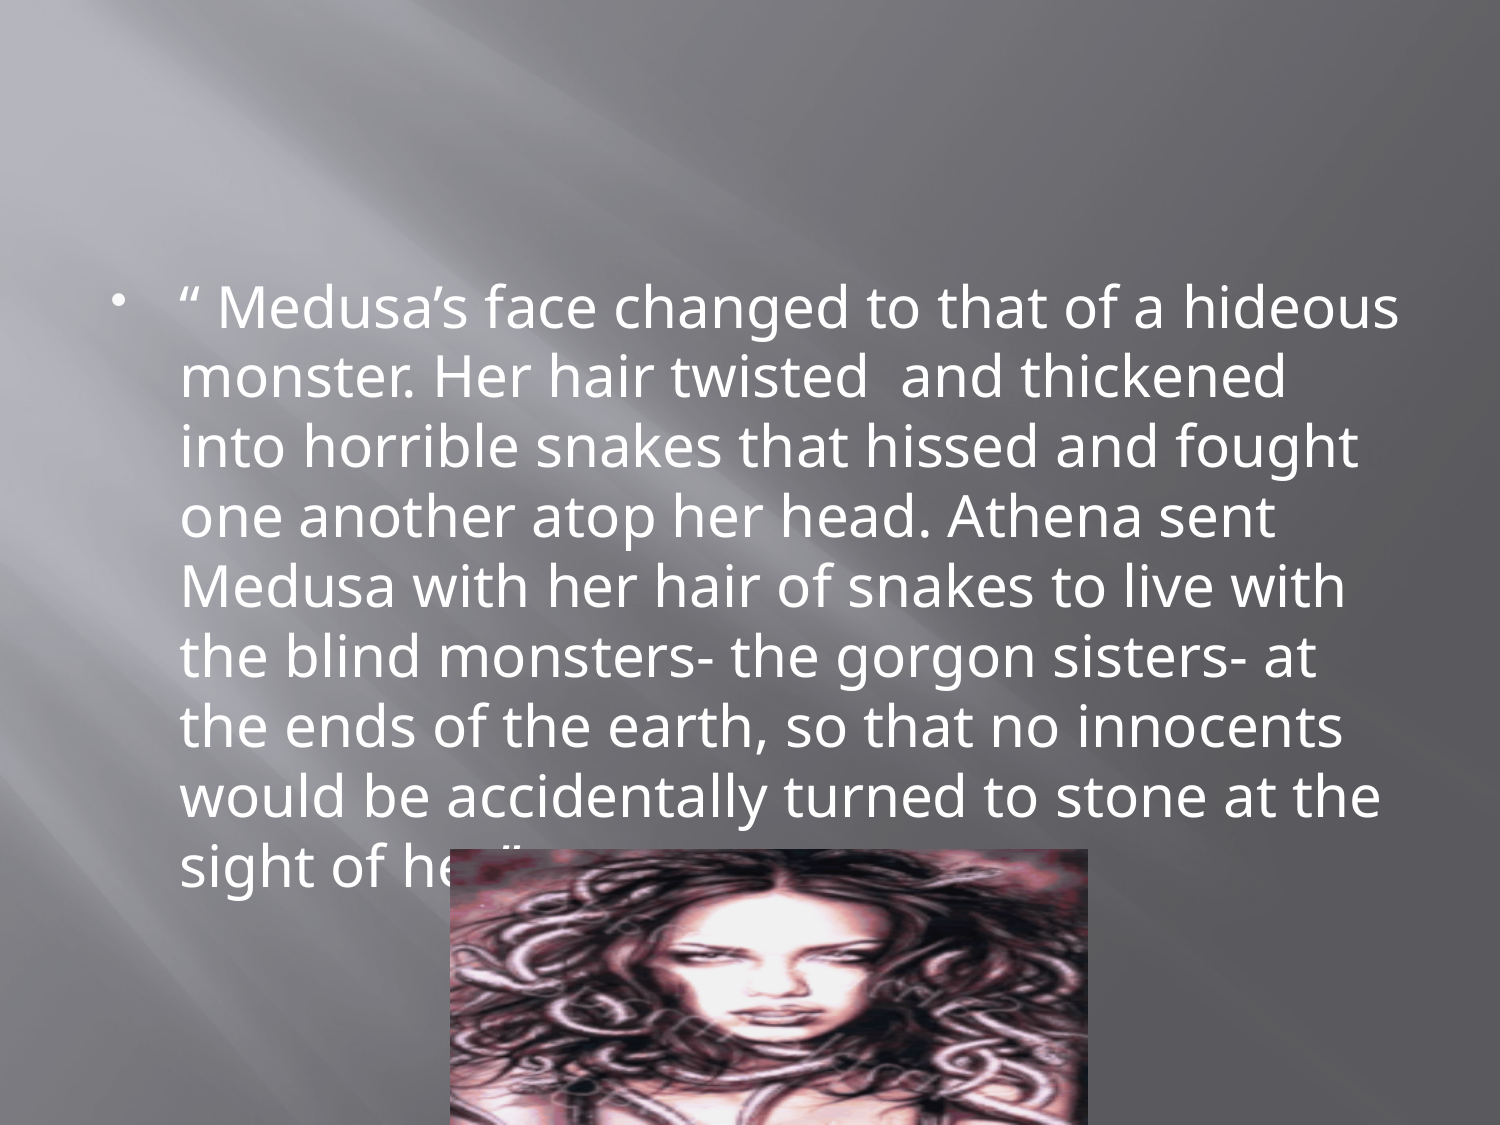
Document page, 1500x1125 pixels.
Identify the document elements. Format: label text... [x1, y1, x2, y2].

picture [449, 849, 1088, 1125]
list “ Medusa’s face changed to that of a hideous monster. Her hair twisted and thickened into horrible snakes that hissed and fought one another atop her head. Athena sent Medusa with her hair of snakes to live with the blind monsters- the gorgon sisters- at the ends of the earth, so that no innocents would be accidentally turned to stone at the sight of her.” [75, 262, 1425, 1035]
